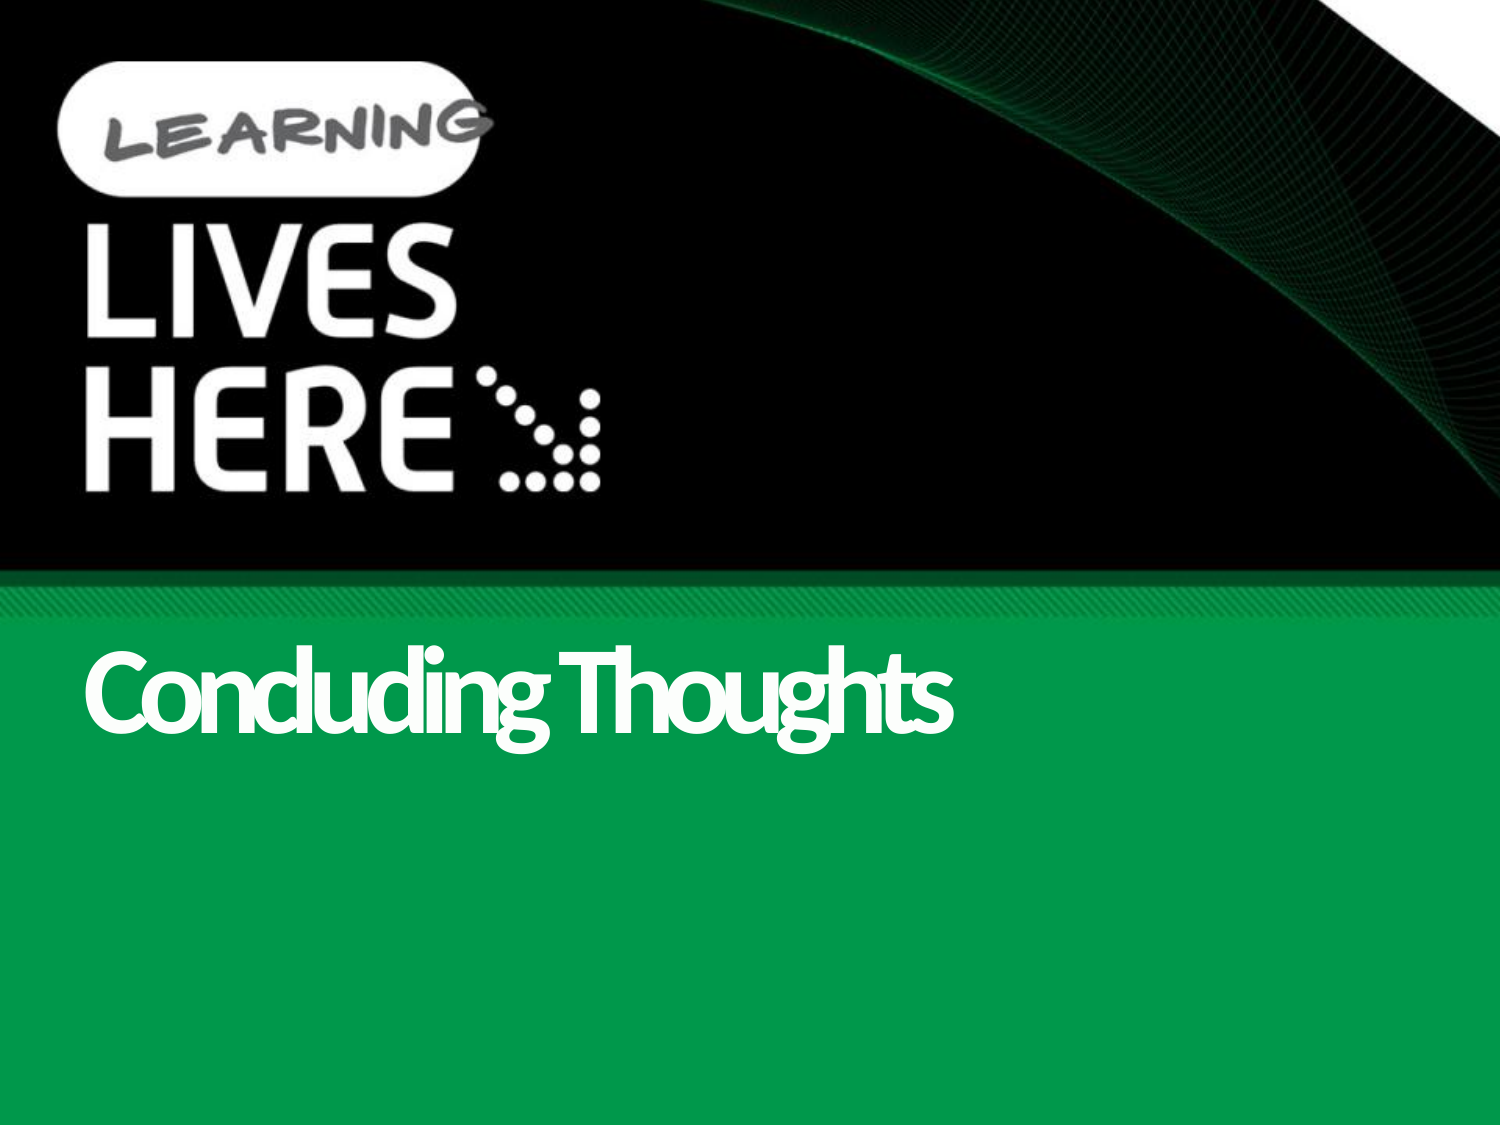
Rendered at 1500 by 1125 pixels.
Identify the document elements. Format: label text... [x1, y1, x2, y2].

list Concluding Thoughts [83, 625, 1344, 800]
picture [0, 0, 1500, 1125]
